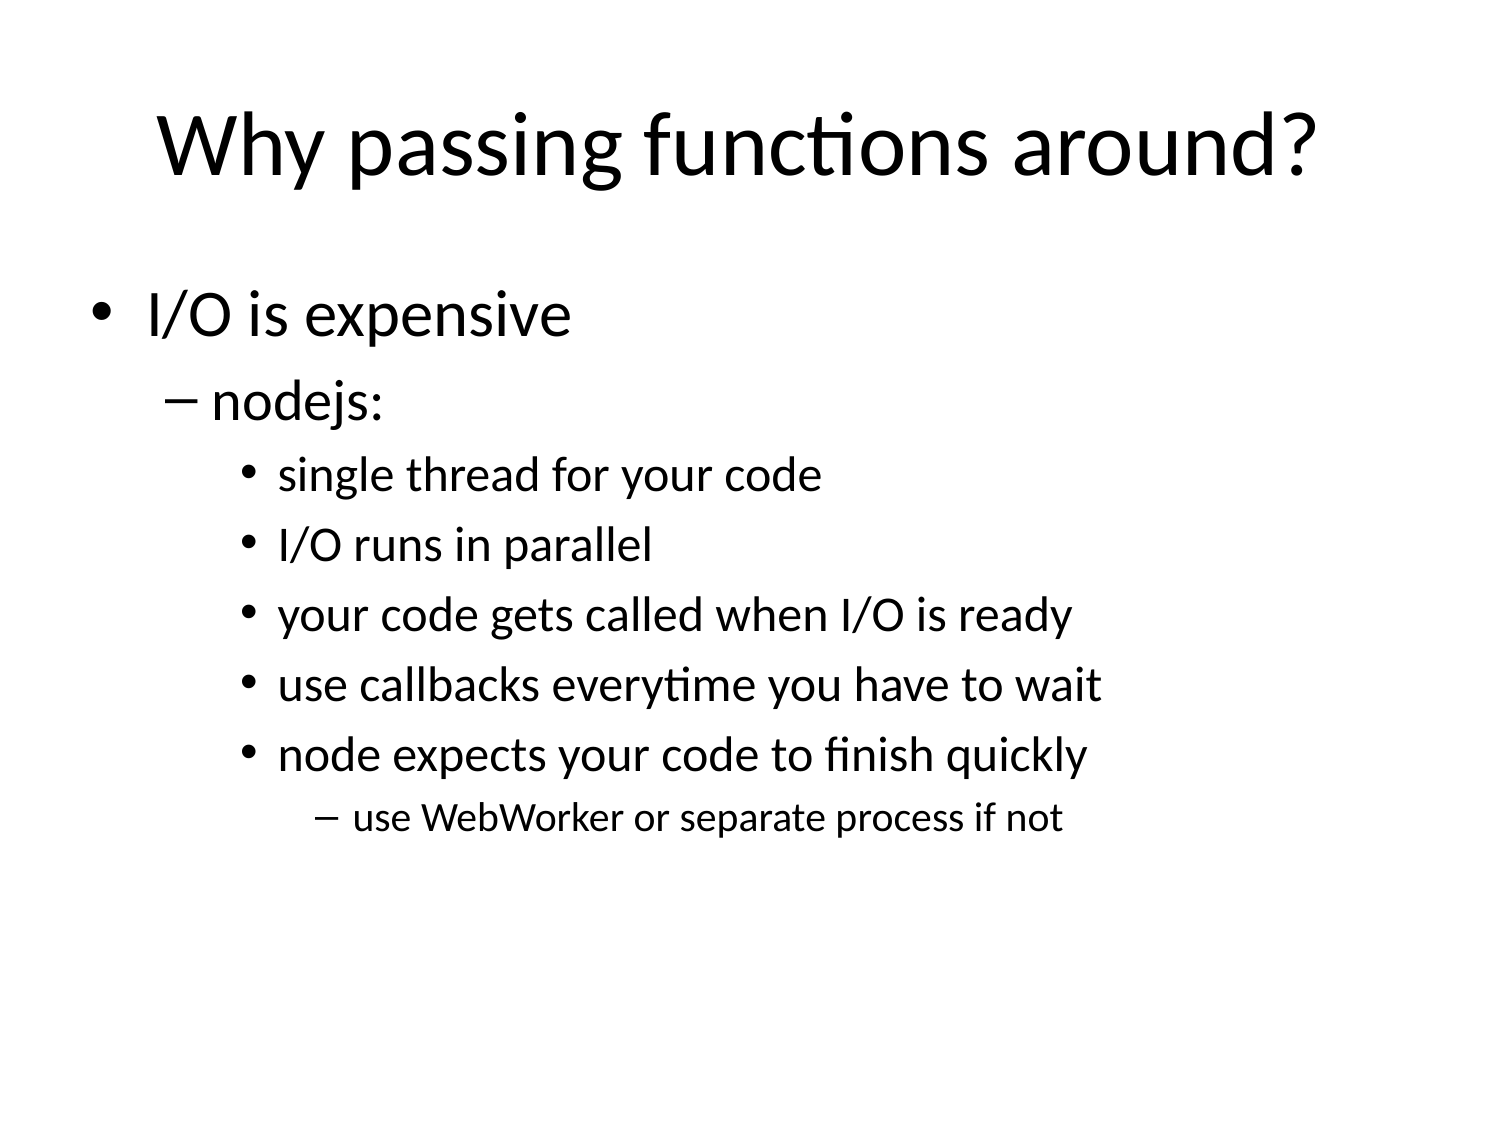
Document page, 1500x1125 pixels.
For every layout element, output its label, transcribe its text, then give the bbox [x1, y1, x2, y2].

list I/O is expensive nodejs: single thread for your code I/O runs in parallel your code gets called when I/O is ready use callbacks everytime you have to wait node expects your code to finish quickly use WebWorker or separate process if not [75, 262, 1425, 1005]
title Why passing functions around? [75, 45, 1425, 233]
